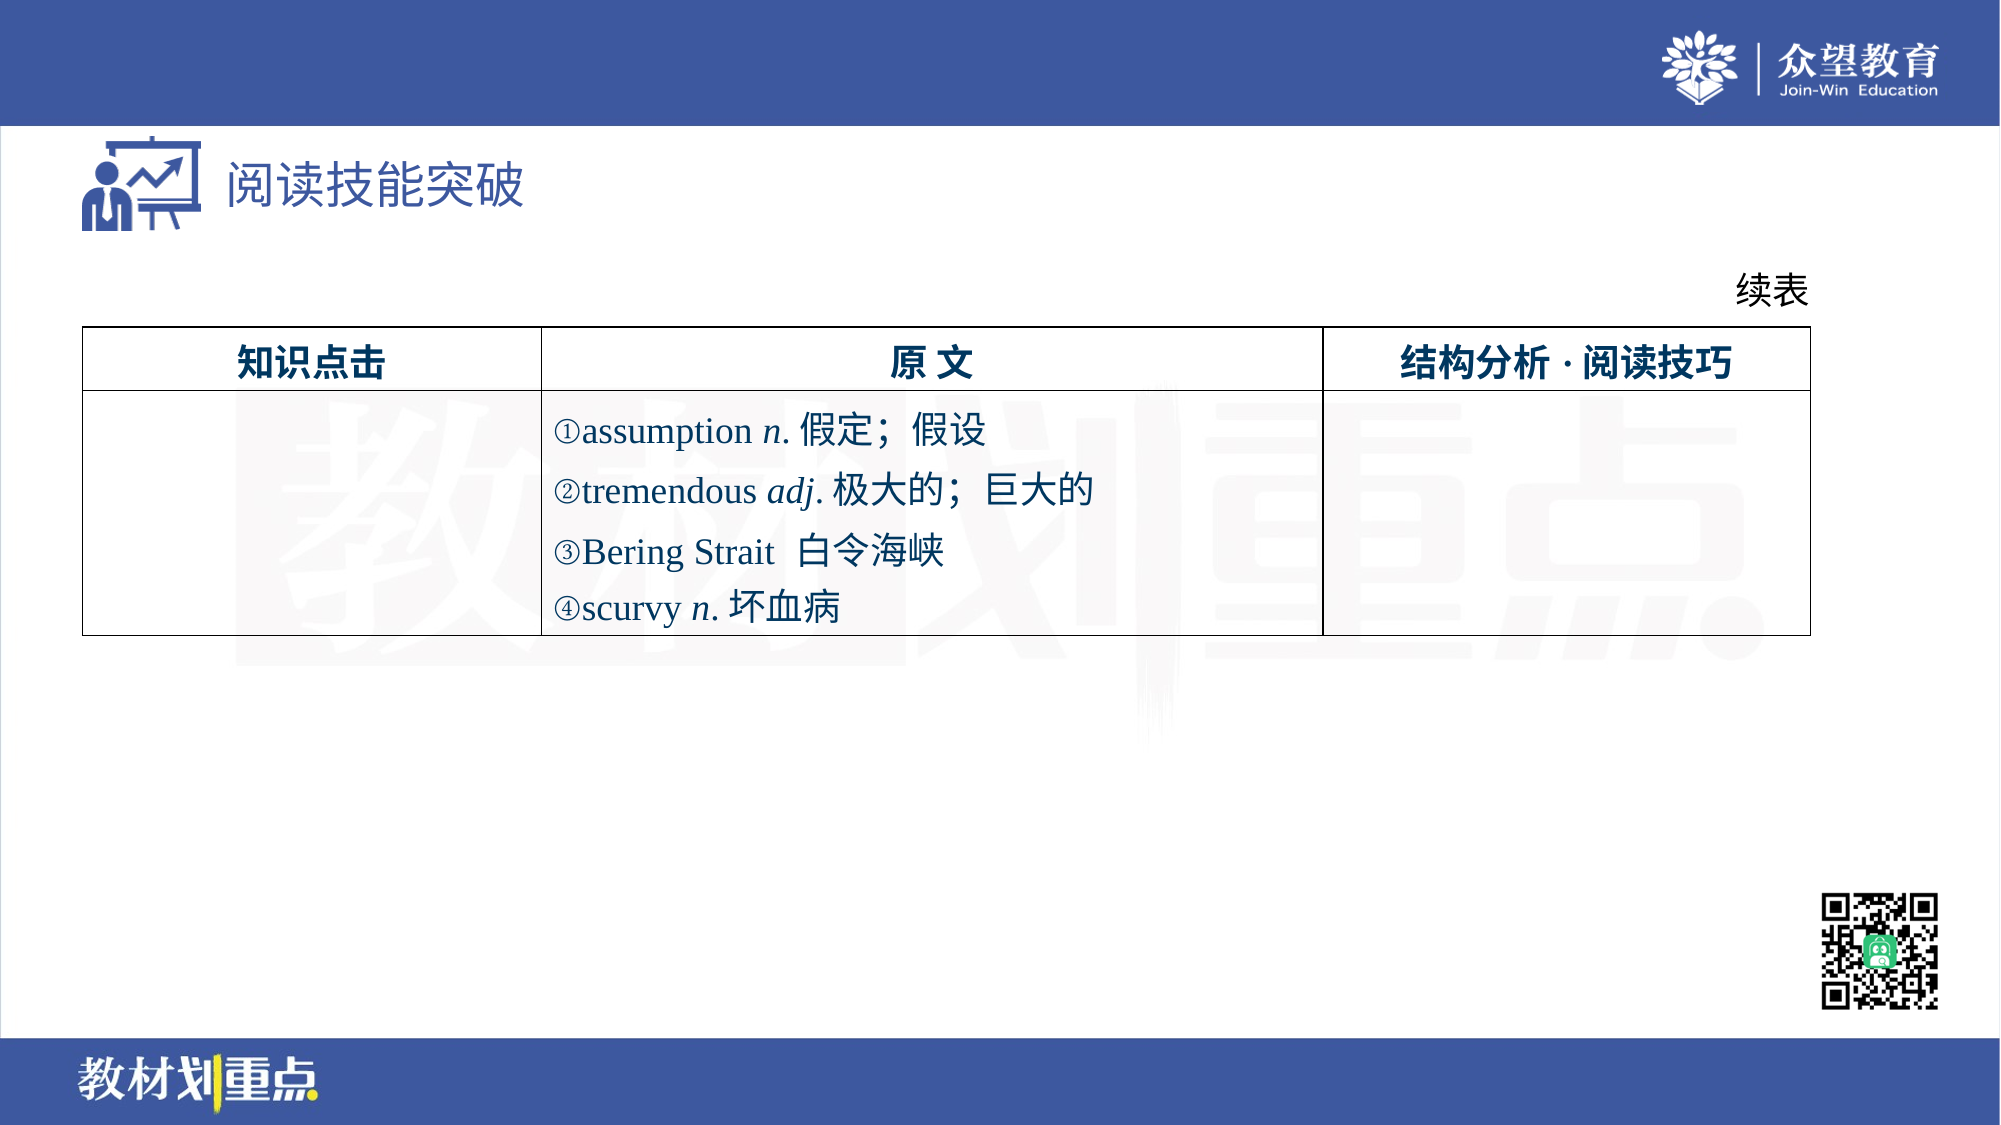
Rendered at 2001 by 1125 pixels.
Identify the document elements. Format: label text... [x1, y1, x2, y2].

picture [0, 0, 2000, 1125]
table_cell ①assumption n.假定；假设 ②tremendous adj.极大的；巨大的 ③Bering Strait 白令海峡 ④scurvy n.坏血病 [542, 391, 1322, 635]
table_header 知识点击 [83, 328, 541, 390]
table_header 原 文 [542, 328, 1322, 390]
table_cell [83, 391, 541, 635]
text_box 续表 [1734, 247, 1811, 312]
table_cell [1324, 391, 1810, 635]
table_header 结构分析·阅读技巧 [1324, 328, 1810, 390]
